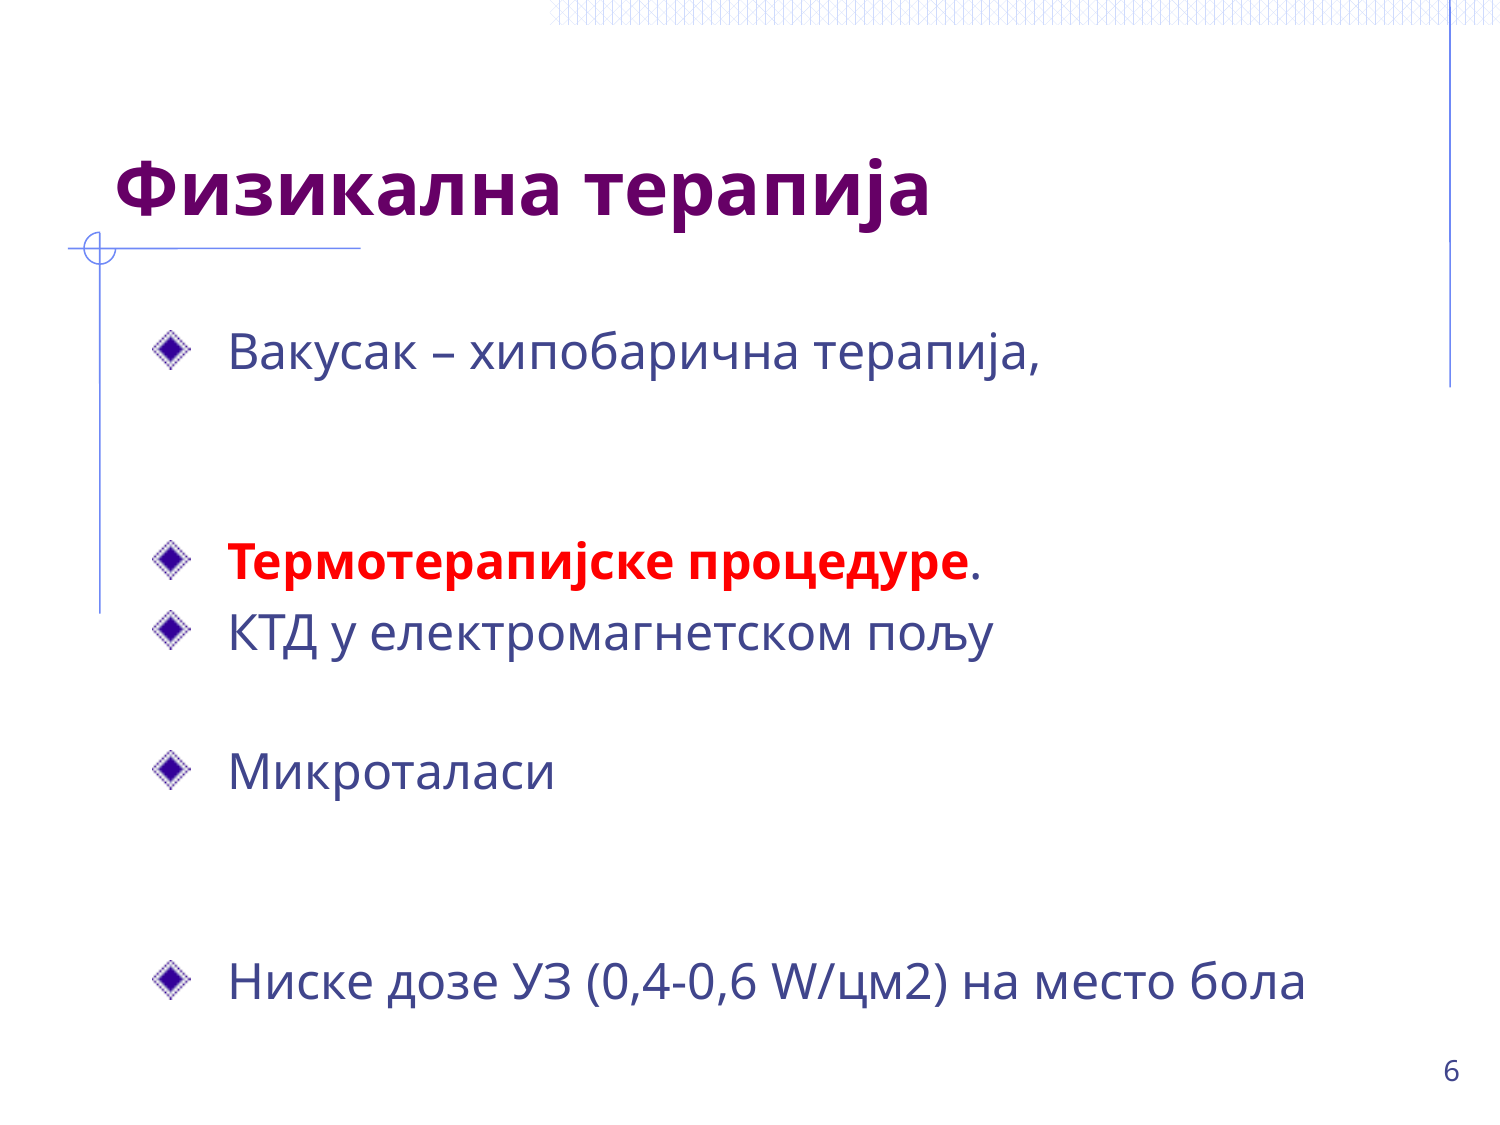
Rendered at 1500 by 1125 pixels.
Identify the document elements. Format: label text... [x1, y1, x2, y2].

title Физикална терапија [99, 49, 1376, 238]
slide_number 6 [1162, 1025, 1475, 1100]
picture [152, 750, 191, 790]
picture [152, 610, 191, 650]
picture [152, 330, 191, 370]
picture [152, 960, 191, 1000]
list Вакусак – хипобарична терапија, Термотерапијске процедуре. КТД у електромагнетском пољу Микроталаси Ниске дозе УЗ (0,4-0,6 W/цм2) на место бола [137, 312, 1413, 988]
picture [152, 540, 191, 580]
